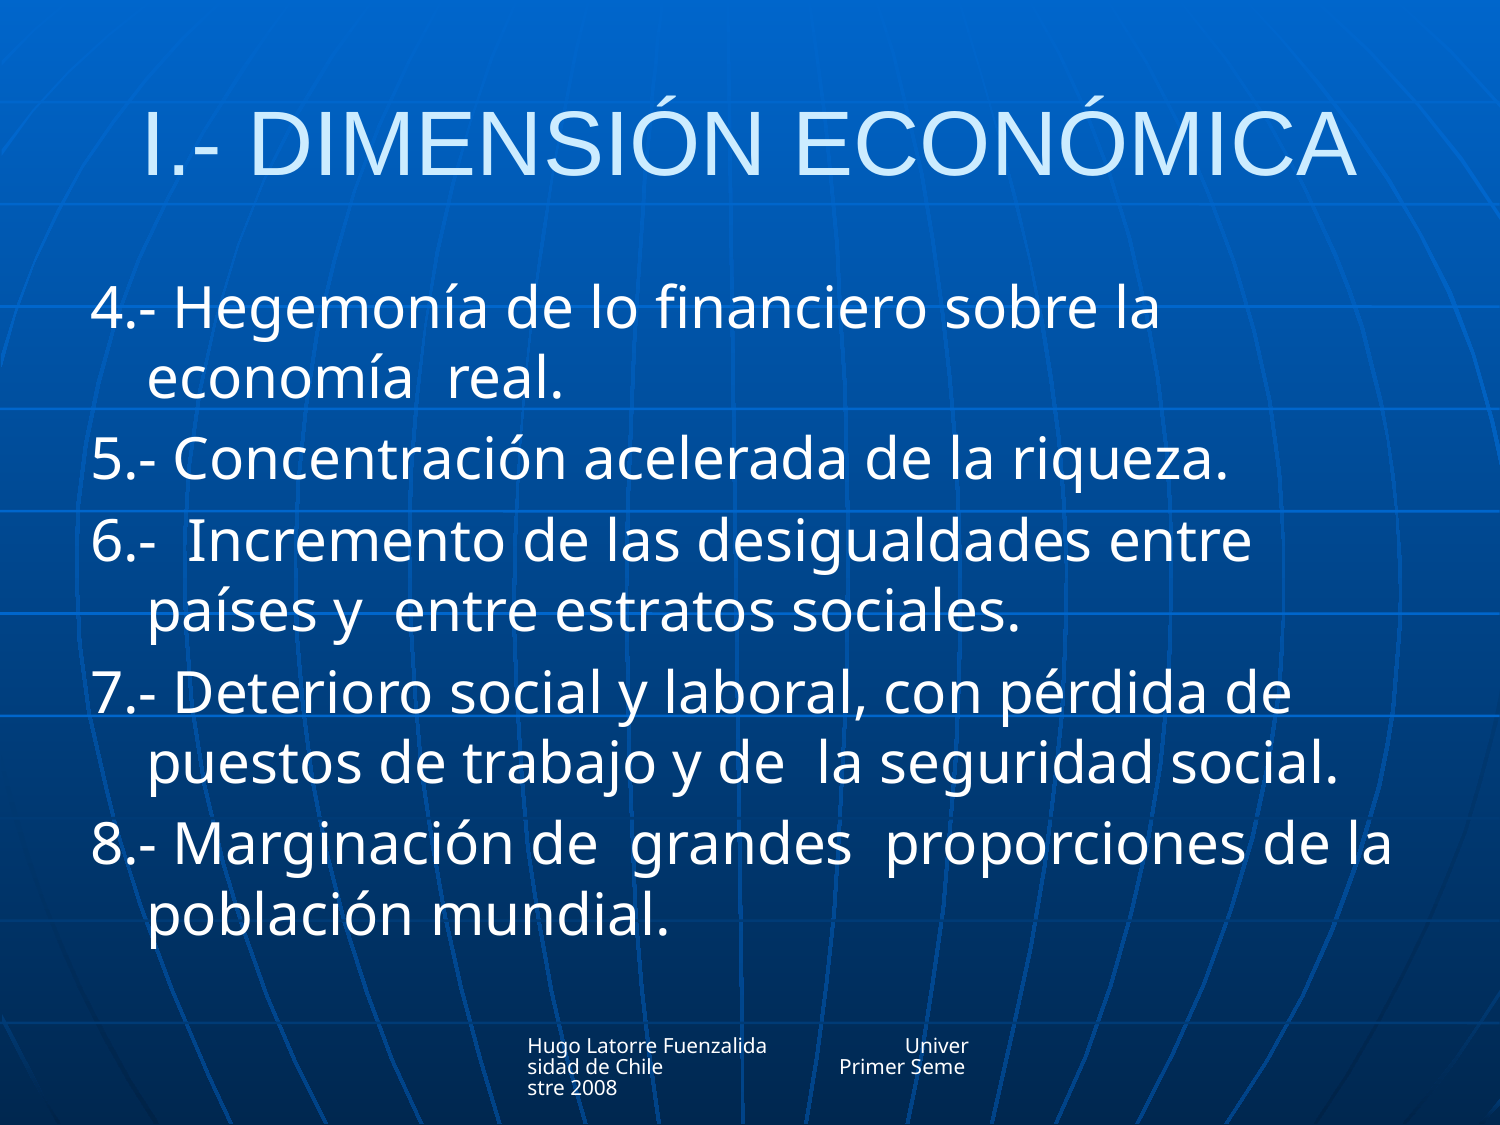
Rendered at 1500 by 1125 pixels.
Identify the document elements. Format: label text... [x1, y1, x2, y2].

list 4.- Hegemonía de lo financiero sobre la economía real. 5.- Concentración acelerada de la riqueza. 6.- Incremento de las desigualdades entre países y entre estratos sociales. 7.- Deterioro social y laboral, con pérdida de puestos de trabajo y de la seguridad social. 8.- Marginación de grandes proporciones de la población mundial. [74, 262, 1426, 1006]
title I.- DIMENSIÓN ECONÓMICA [74, 45, 1426, 233]
footer Hugo Latorre Fuenzalida Universidad de Chile Primer Semestre 2008 [512, 1024, 988, 1101]
